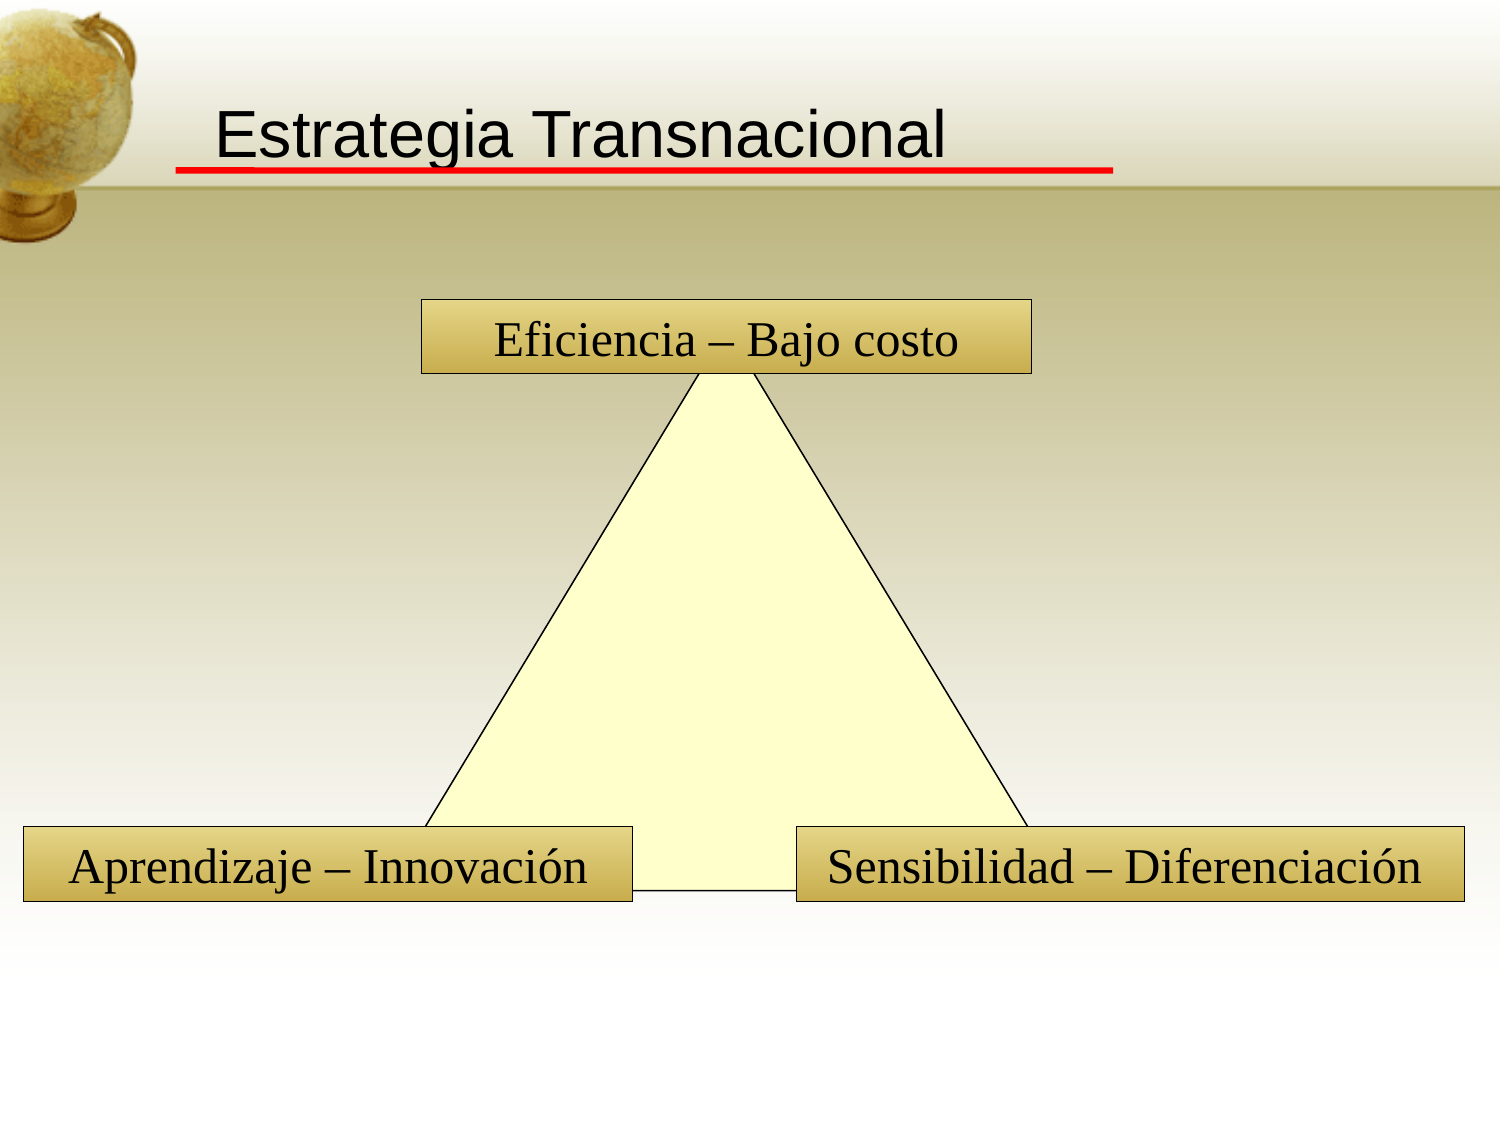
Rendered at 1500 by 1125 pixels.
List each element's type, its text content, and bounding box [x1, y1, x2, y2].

title Estrategia Transnacional [198, 36, 1500, 179]
text_box Aprendizaje – Innovación [23, 826, 633, 902]
text_box [425, 374, 1028, 891]
text_box Eficiencia – Bajo costo [421, 299, 1032, 374]
text_box Sensibilidad – Diferenciación [796, 826, 1465, 902]
picture [0, 0, 1500, 1125]
